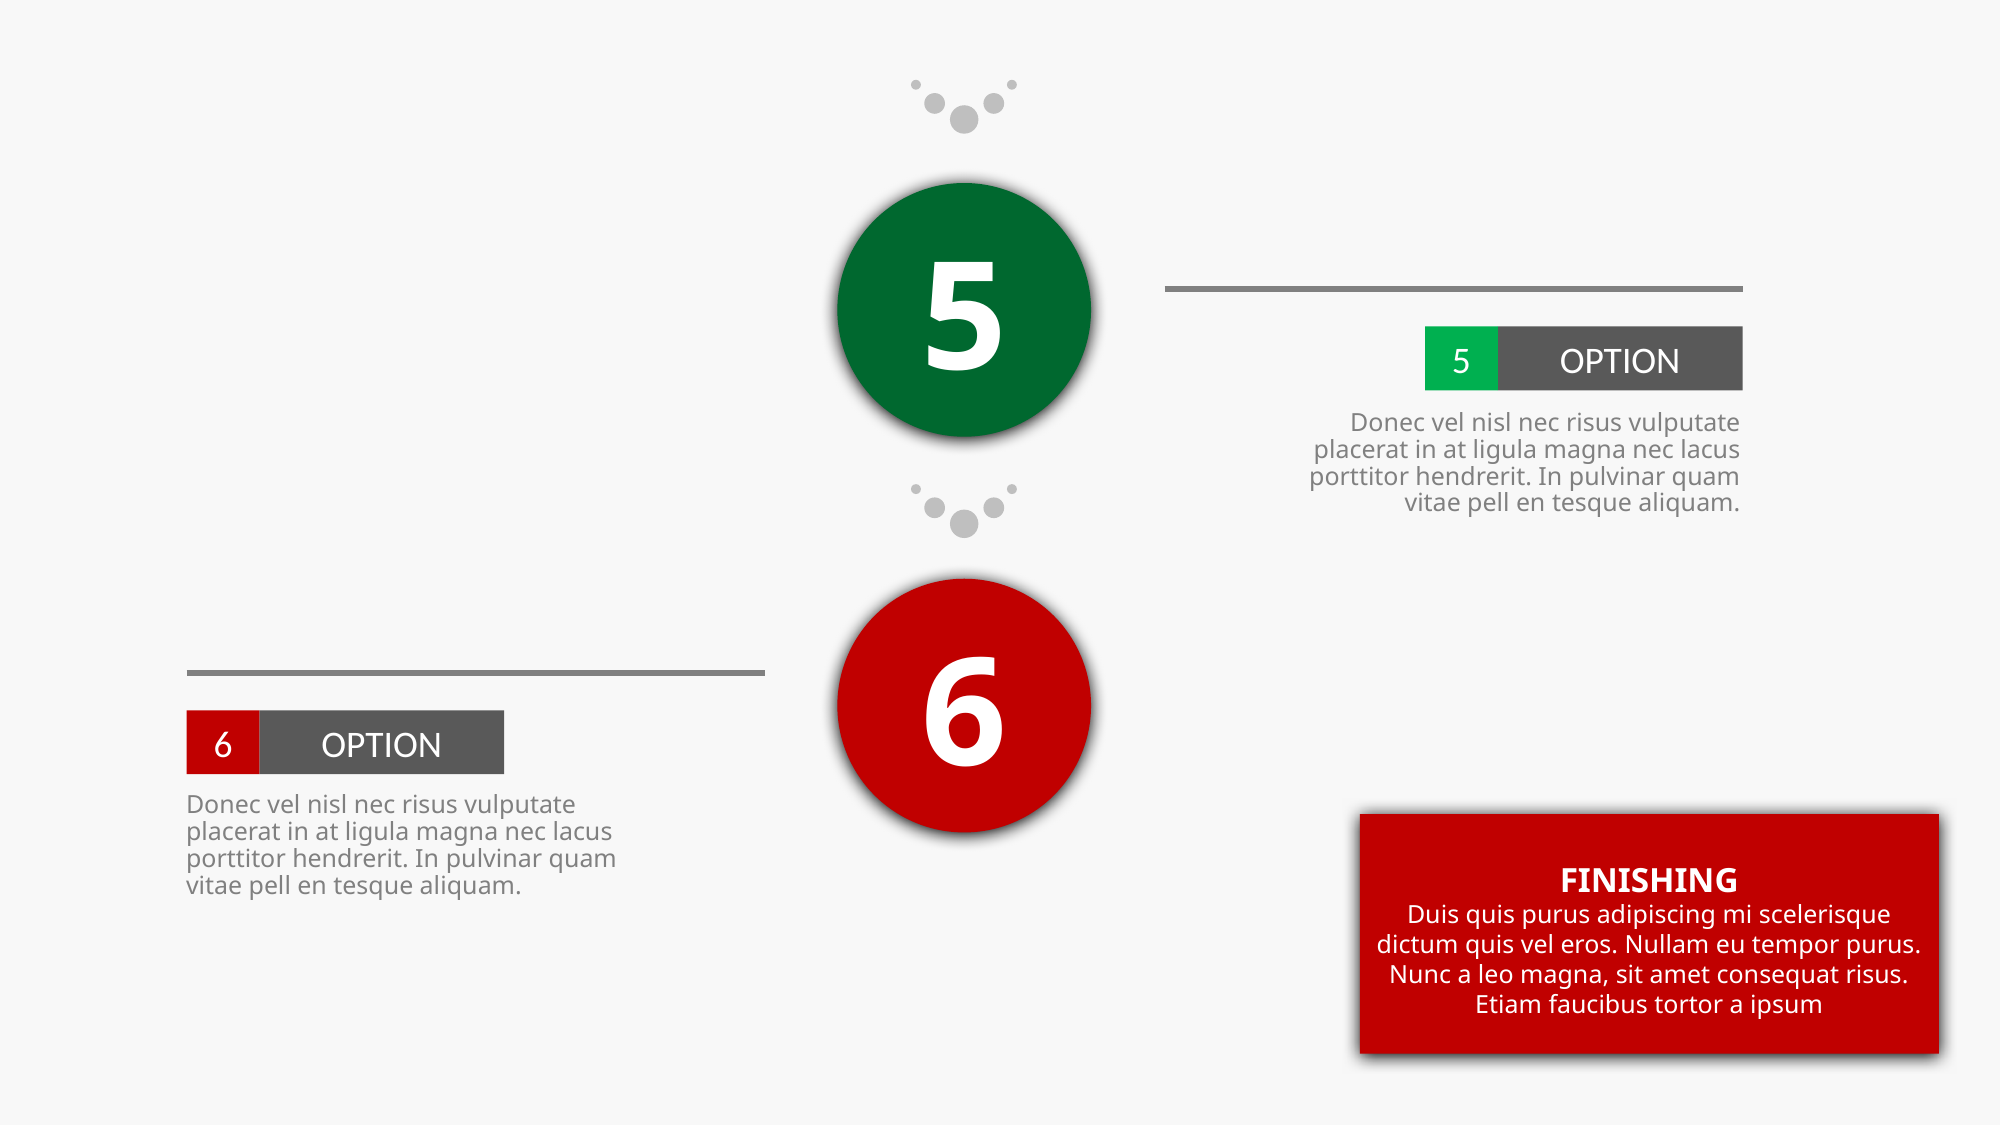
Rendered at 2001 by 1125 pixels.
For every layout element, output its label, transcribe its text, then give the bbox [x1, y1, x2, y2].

text_box FINISHING Duis quis purus adipiscing mi scelerisque dictum quis vel eros. Nullam eu tempor purus. Nunc a leo magna, sit amet consequat risus. Etiam faucibus tortor a ipsum [1359, 814, 1939, 1054]
text_box 5 [836, 181, 1093, 438]
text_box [911, 484, 1017, 539]
text_box Donec vel nisl nec risus vulputate placerat in at ligula magna nec lacus porttitor hendrerit. In pulvinar quam vitae pell en tesque aliquam. [171, 784, 642, 936]
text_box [1424, 326, 1743, 391]
text_box Donec vel nisl nec risus vulputate placerat in at ligula magna nec lacus porttitor hendrerit. In pulvinar quam vitae pell en tesque aliquam. [1285, 402, 1756, 553]
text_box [186, 710, 505, 775]
text_box 6 [836, 577, 1093, 834]
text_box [911, 79, 1017, 134]
